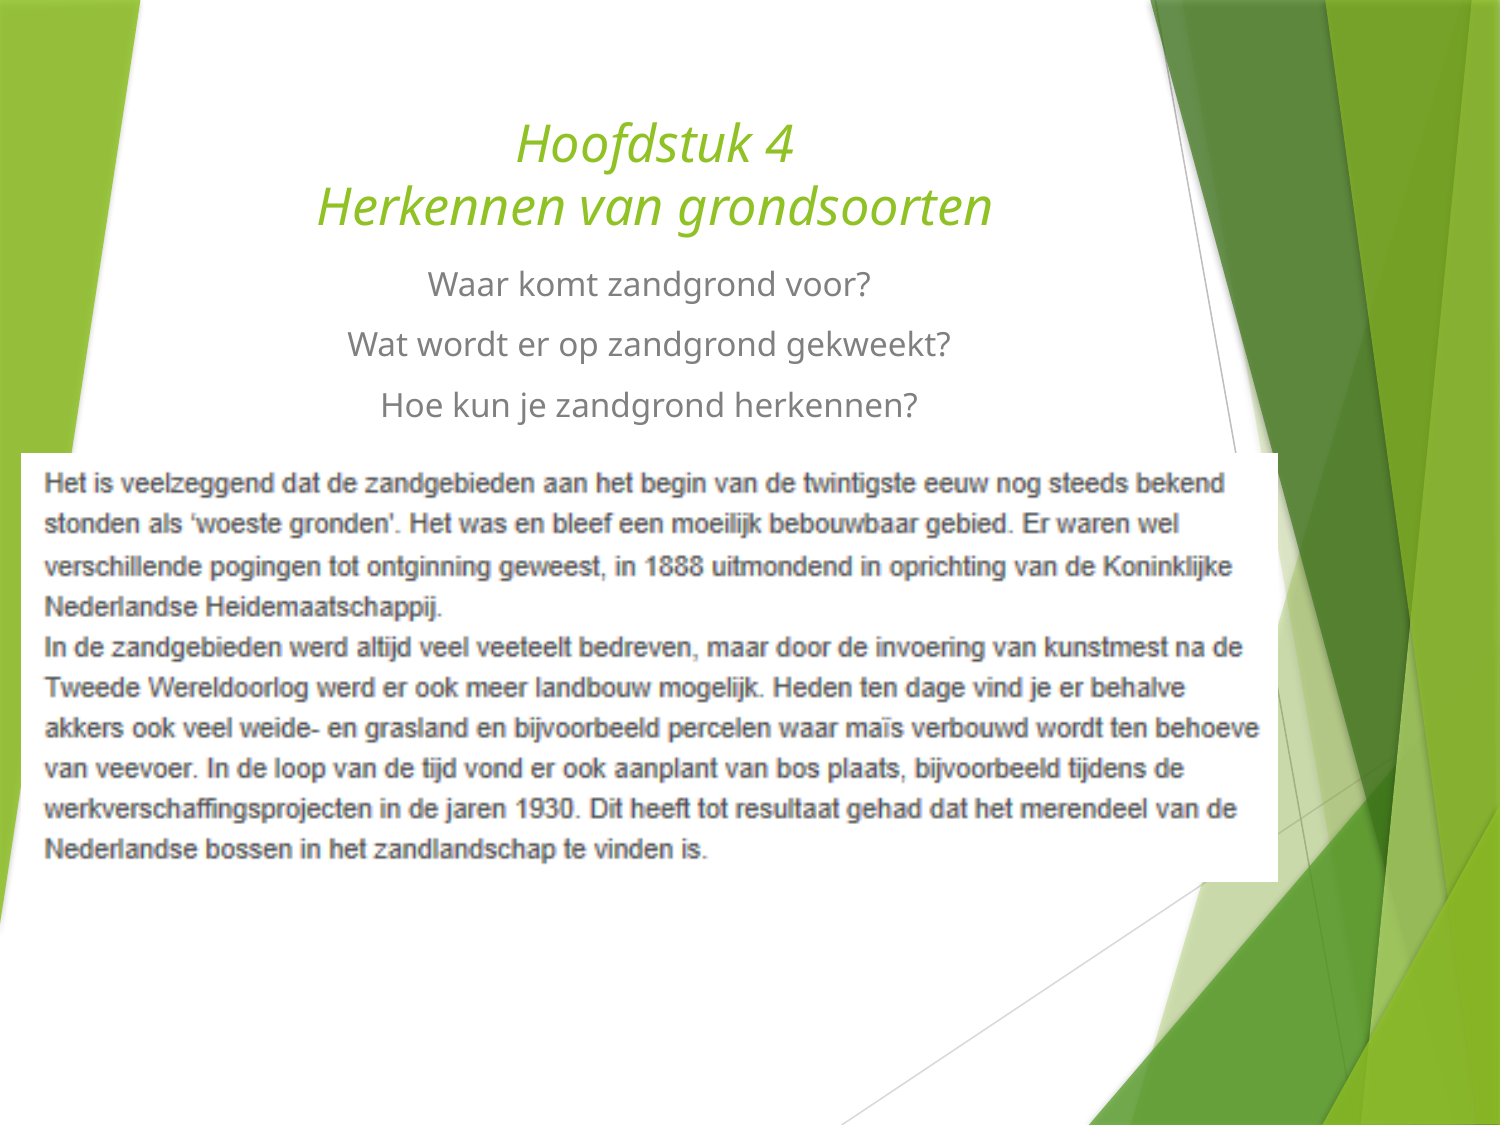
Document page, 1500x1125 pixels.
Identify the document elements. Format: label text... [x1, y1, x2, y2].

picture [20, 452, 1279, 882]
title Hoofdstuk 4 Herkennen van grondsoorten [112, 101, 1199, 244]
subtitle Waar komt zandgrond voor? Wat wordt er op zandgrond gekweekt? Hoe kun je zandgrond herkennen? [64, 255, 1235, 452]
